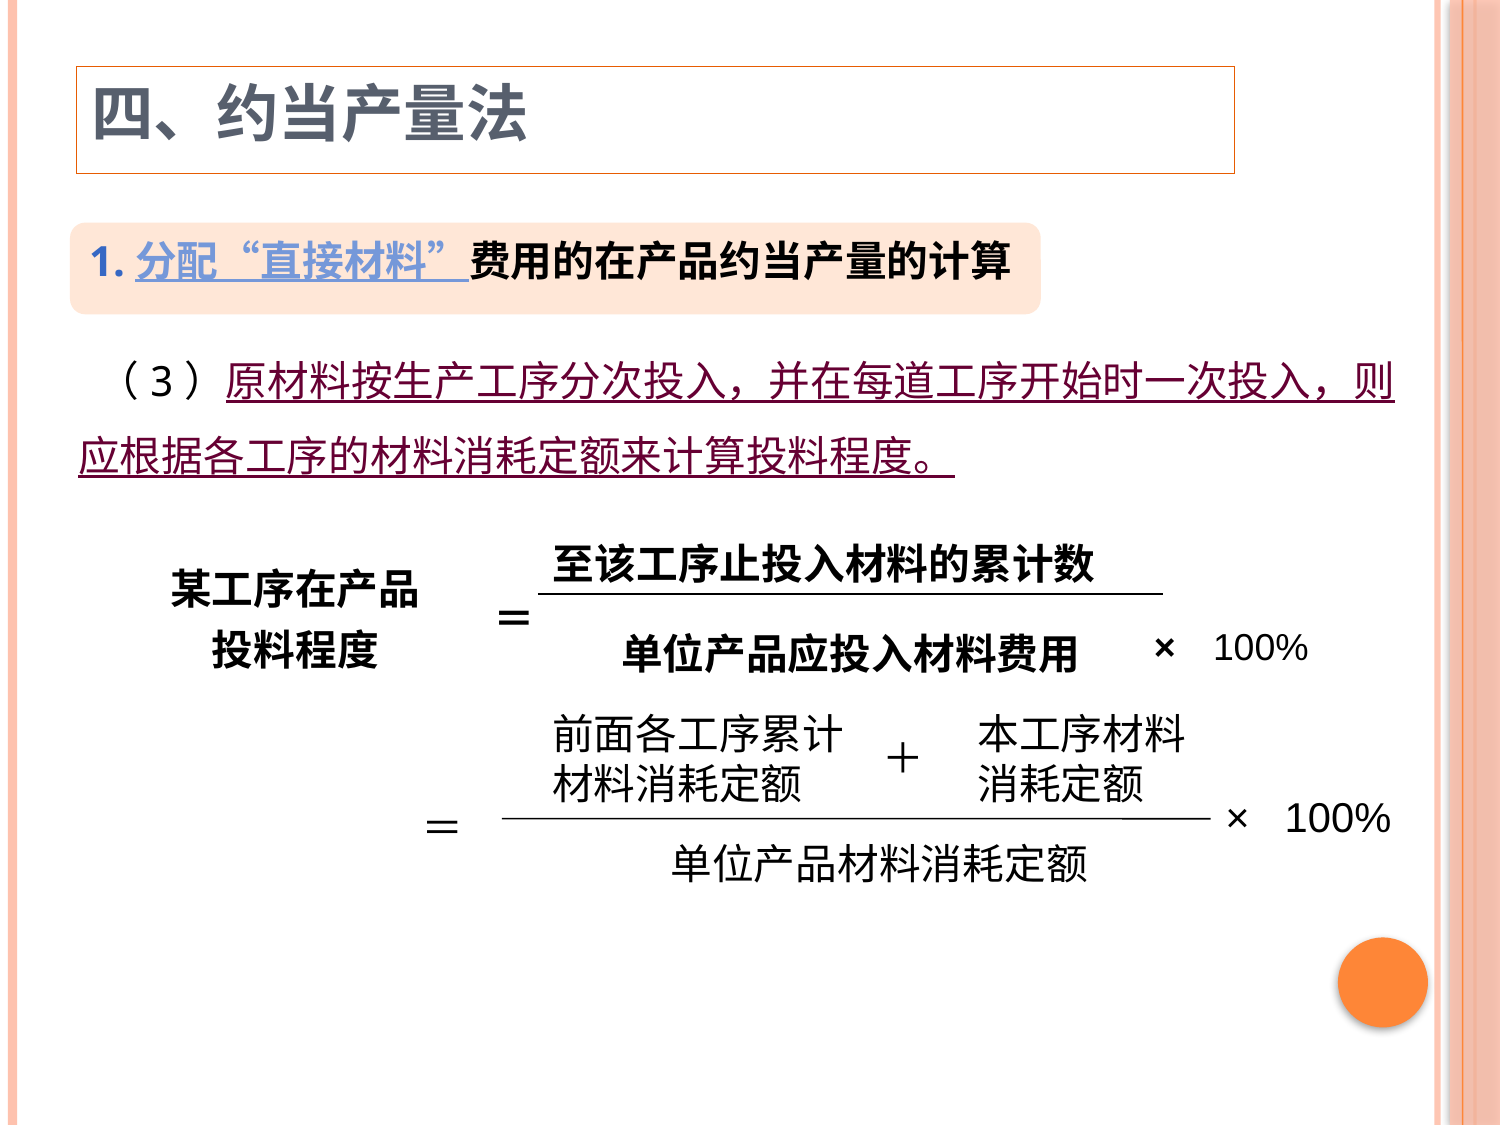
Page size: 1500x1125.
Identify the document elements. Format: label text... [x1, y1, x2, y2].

text_box 100% [1198, 615, 1341, 676]
table_cell 单位产品应投入材料费用 [538, 595, 1163, 697]
text_box 四、约当产量法 [76, 66, 1235, 174]
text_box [395, 699, 1413, 896]
table_header 某工序在产品 投料程度 [112, 523, 479, 709]
text_box × [1139, 615, 1198, 676]
table_header 至该工序止投入材料的累计数 [538, 523, 1163, 593]
table_header ＝ [479, 523, 538, 697]
text_box 1.分配“直接材料”费用的在产品约当产量的计算 [69, 222, 1041, 315]
text_box （3）原材料按生产工序分次投入，并在每道工序开始时一次投入，则 应根据各工序的材料消耗定额来计算投料程度。 [63, 322, 1410, 488]
